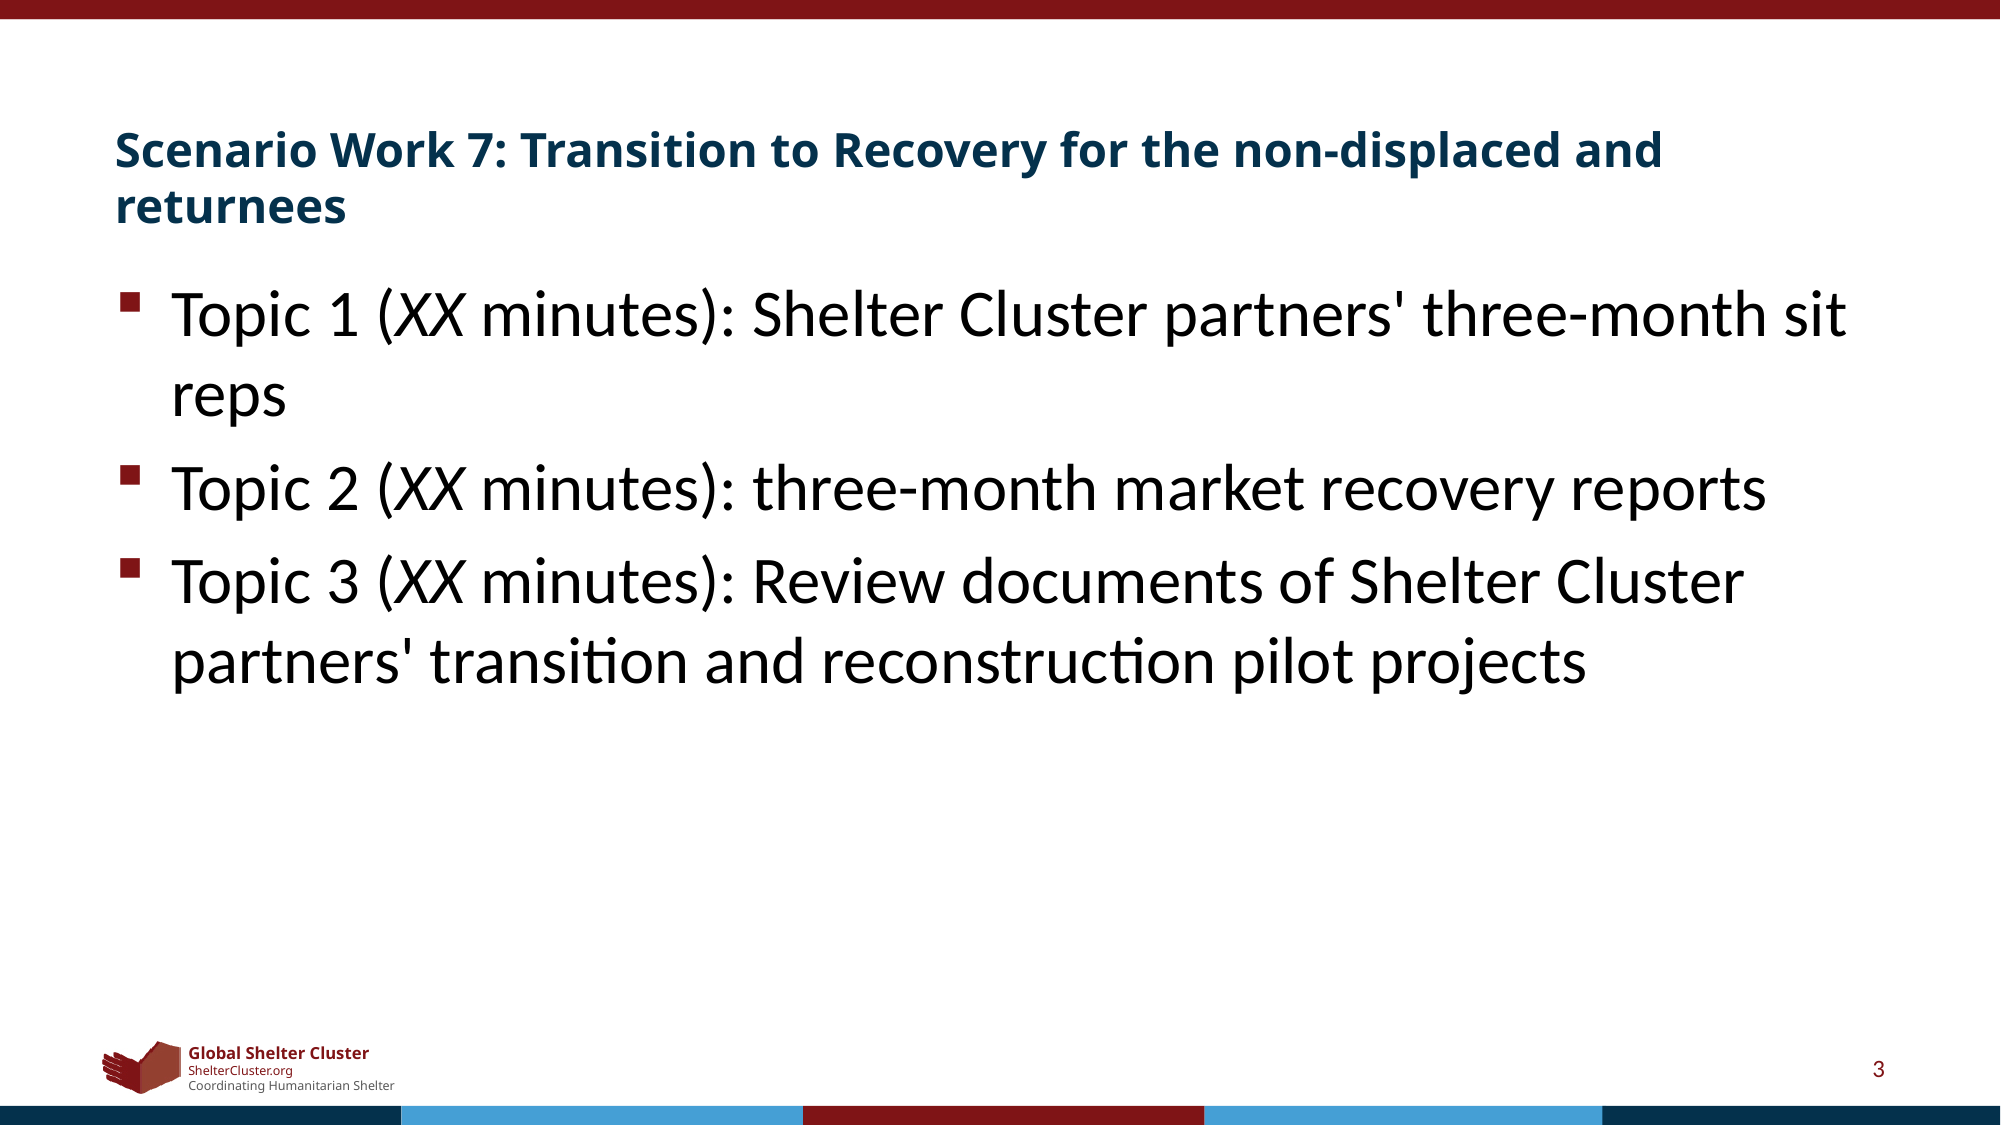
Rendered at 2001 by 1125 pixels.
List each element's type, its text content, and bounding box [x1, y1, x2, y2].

list Topic 1 (XX minutes): Shelter Cluster partners' three-month sit reps Topic 2 (XX minutes): three-month market recovery reports Topic 3 (XX minutes): Review documents of Shelter Cluster partners' transition and reconstruction pilot projects [99, 262, 1900, 1005]
picture [102, 1041, 181, 1094]
slide_number 3 [1433, 1037, 1900, 1098]
title Scenario Work 7: Transition to Recovery for the non-displaced and returnees [99, 111, 1863, 262]
